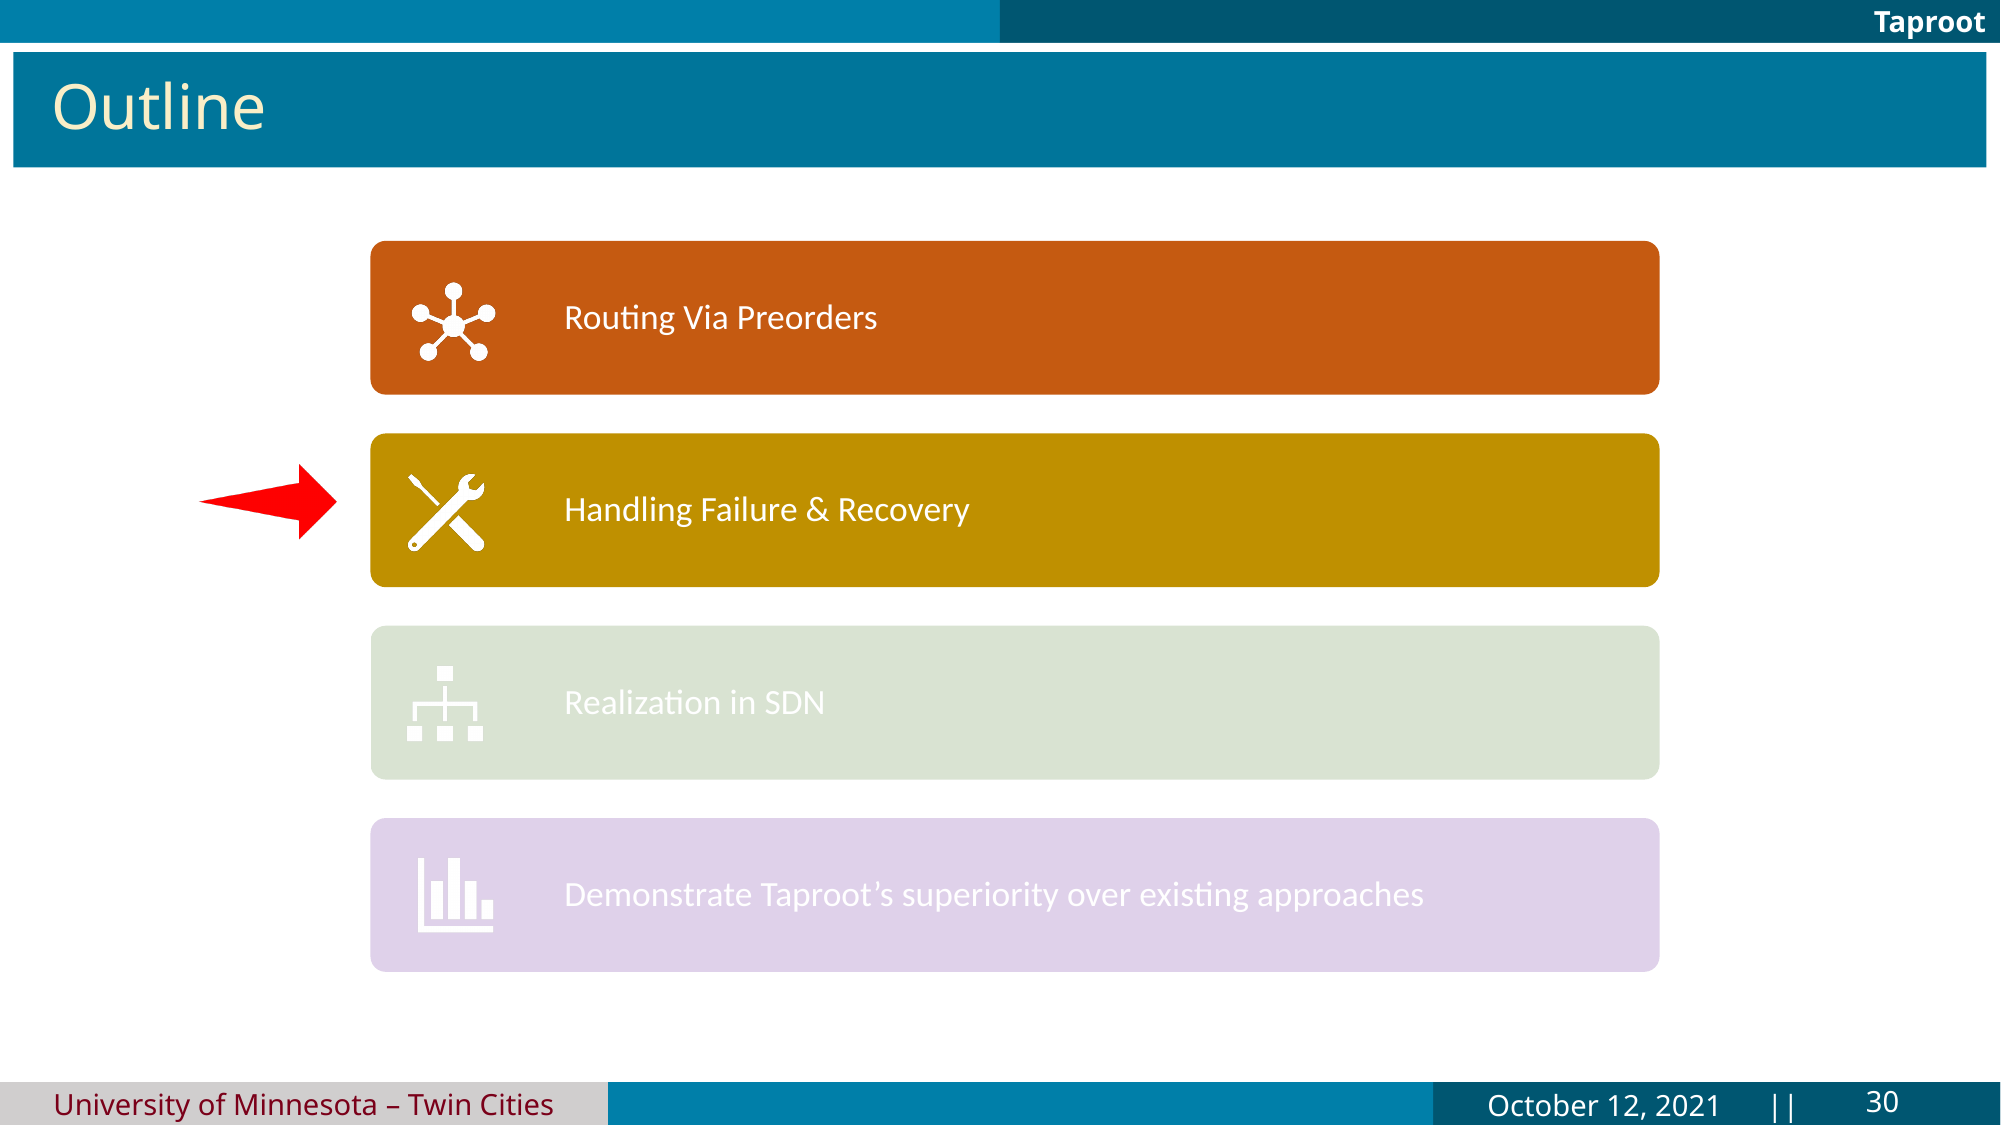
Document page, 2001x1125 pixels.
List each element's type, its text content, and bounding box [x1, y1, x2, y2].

picture [192, 426, 343, 577]
text_box [369, 602, 1745, 789]
title Outline [13, 52, 1987, 168]
picture [400, 466, 492, 559]
text_box Handling Failure & Recovery [548, 433, 1660, 588]
picture [392, 649, 500, 757]
picture [400, 268, 507, 375]
text_box [370, 240, 1646, 395]
picture [402, 841, 509, 948]
text_box [370, 433, 548, 588]
text_box [351, 803, 1727, 1011]
text_box Routing Via Preorders [548, 241, 1660, 395]
